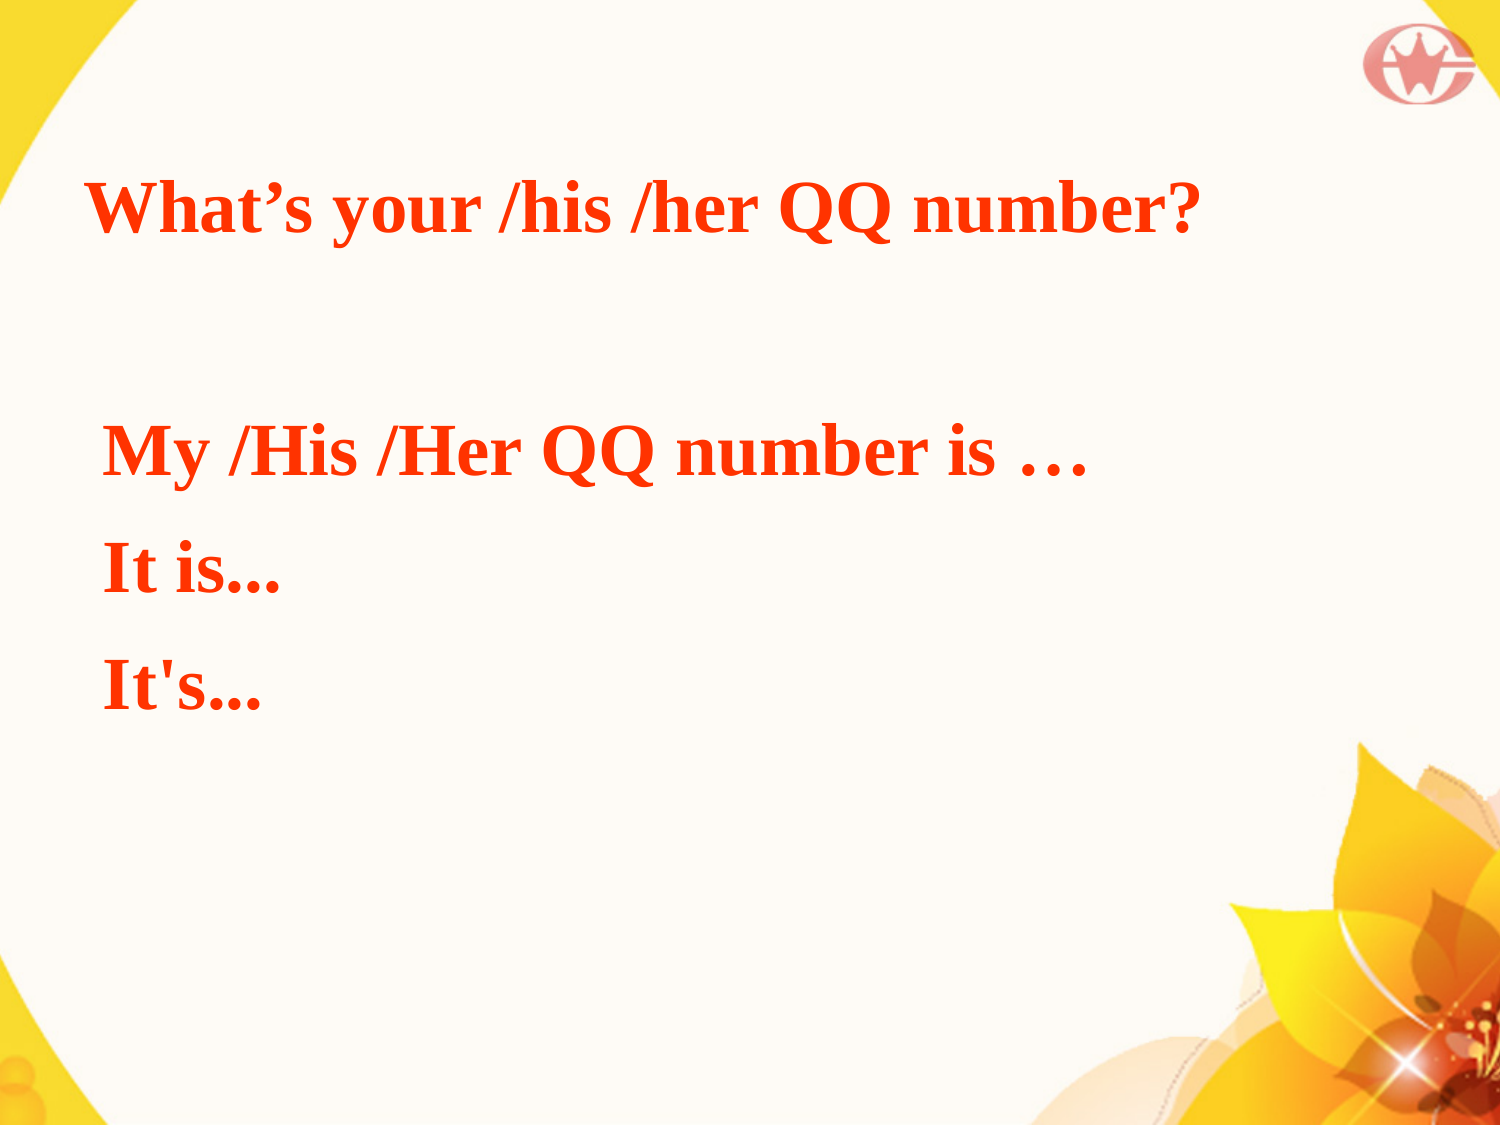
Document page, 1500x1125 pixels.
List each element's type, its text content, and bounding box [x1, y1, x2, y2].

text_box My /His /Her QQ number is … It is... It's... [88, 365, 1329, 732]
text_box What’s your /his /her QQ number? [68, 123, 1349, 255]
picture [0, 0, 1500, 1125]
